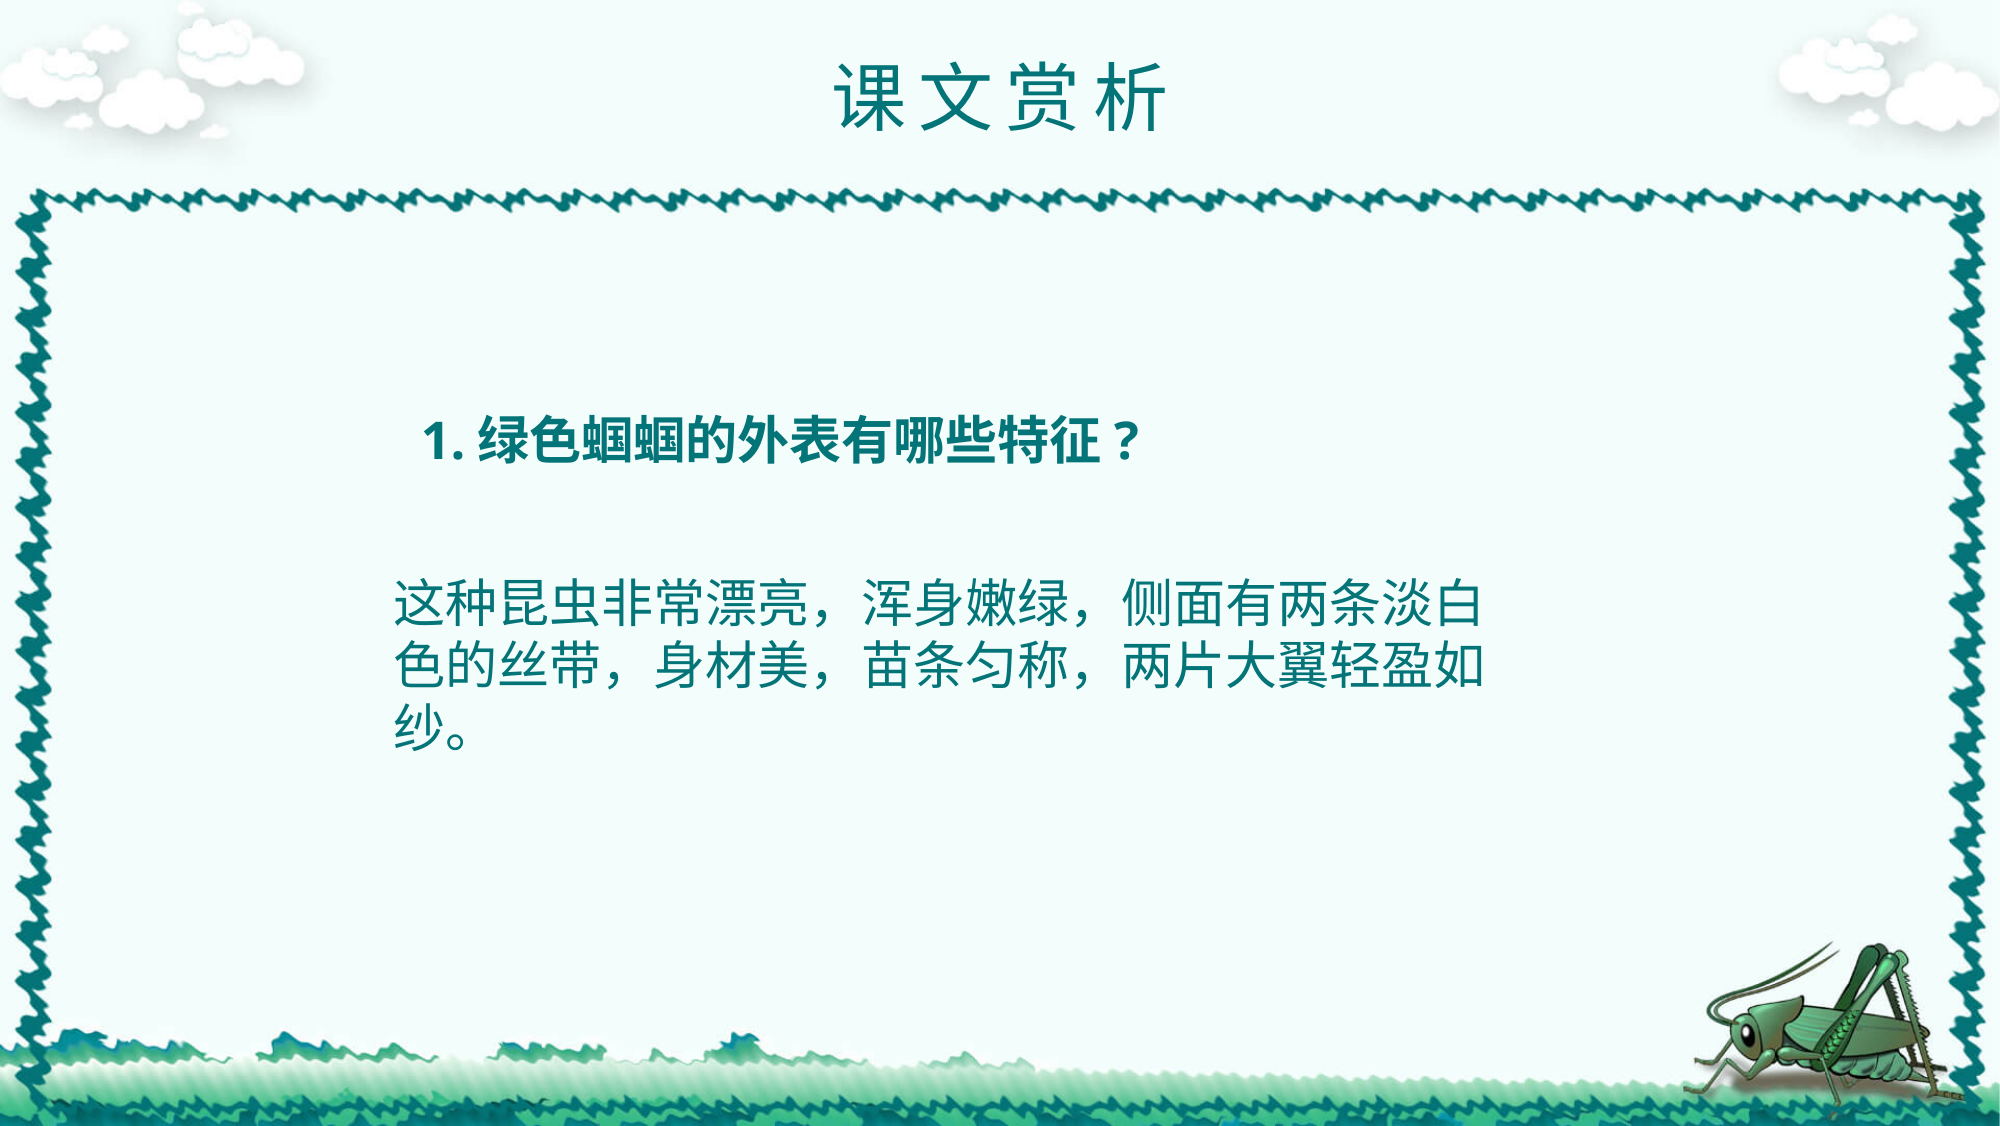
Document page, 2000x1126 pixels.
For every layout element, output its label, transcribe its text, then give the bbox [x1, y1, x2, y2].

text_box 这种昆虫非常漂亮，浑身嫩绿，侧面有两条淡白色的丝带，身材美，苗条匀称，两片大翼轻盈如纱。 [378, 562, 1550, 765]
text_box 1.绿色蝈蝈的外表有哪些特征? [406, 406, 1453, 517]
text_box 课文赏析 [671, 49, 1329, 140]
picture [0, 0, 2000, 1126]
